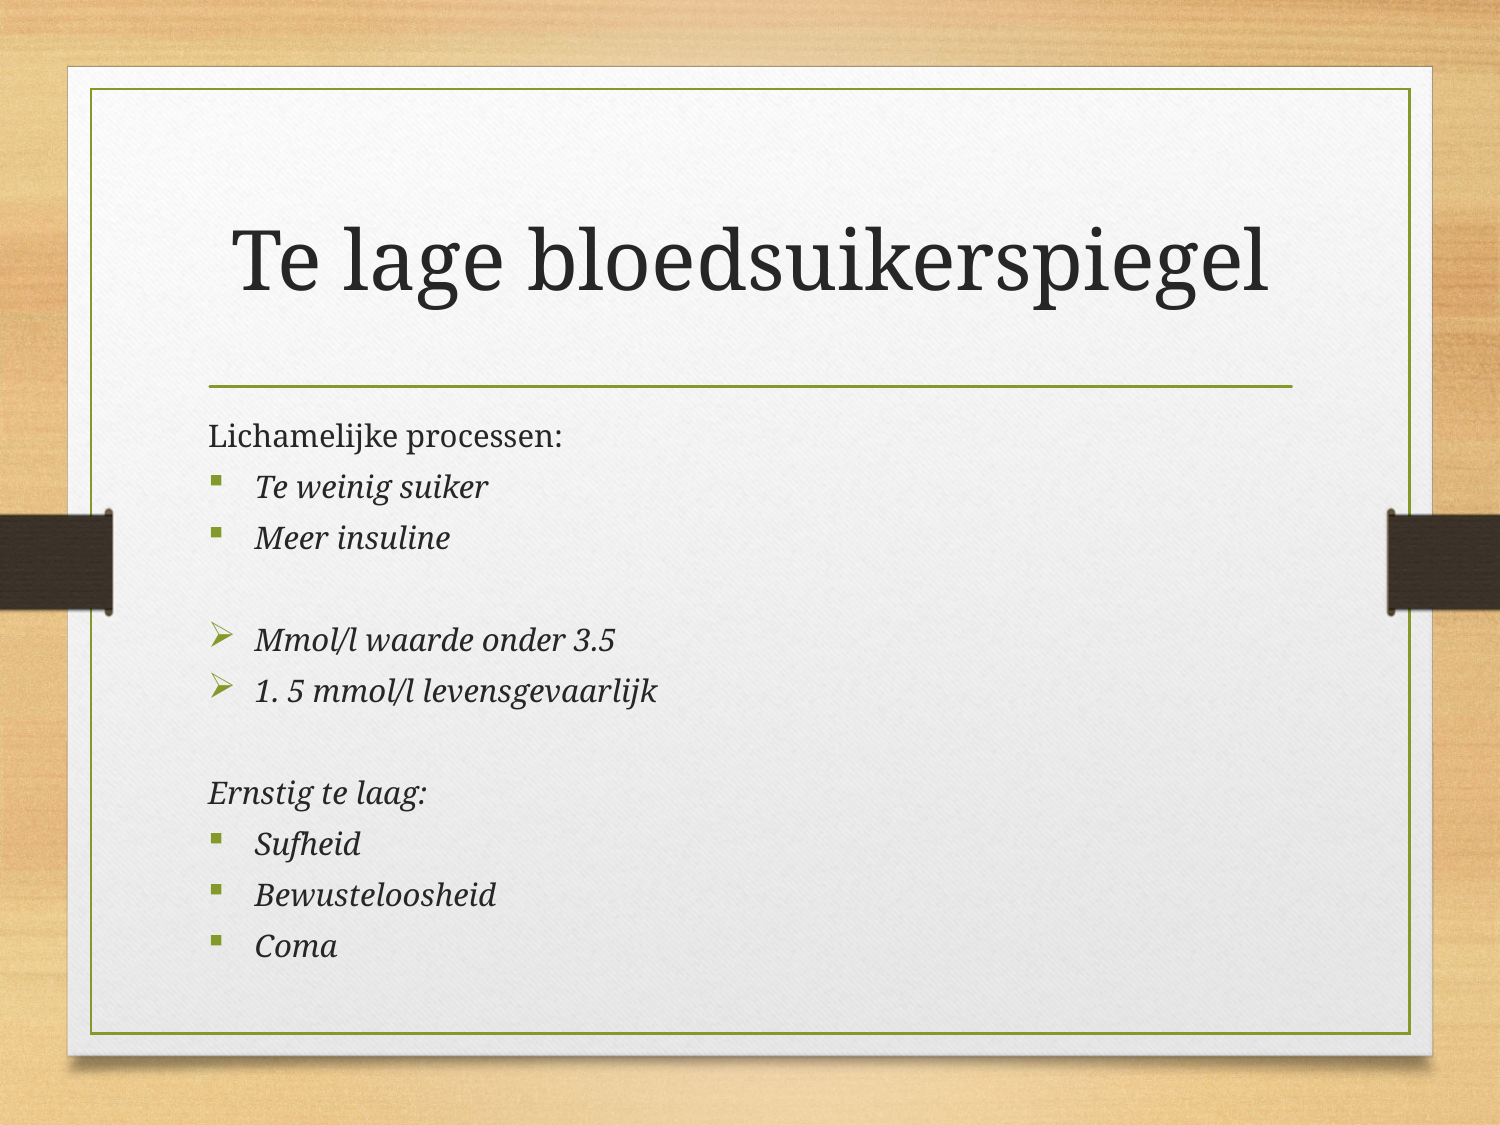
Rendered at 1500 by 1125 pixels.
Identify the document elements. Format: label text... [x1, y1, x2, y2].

list Lichamelijke processen: Te weinig suiker Meer insuline Mmol/l waarde onder 3.5 1. 5 mmol/l levensgevaarlijk Ernstig te laag: Sufheid Bewusteloosheid Coma [193, 408, 1309, 974]
picture [0, 0, 1500, 1125]
title Te lage bloedsuikerspiegel [193, 150, 1309, 365]
